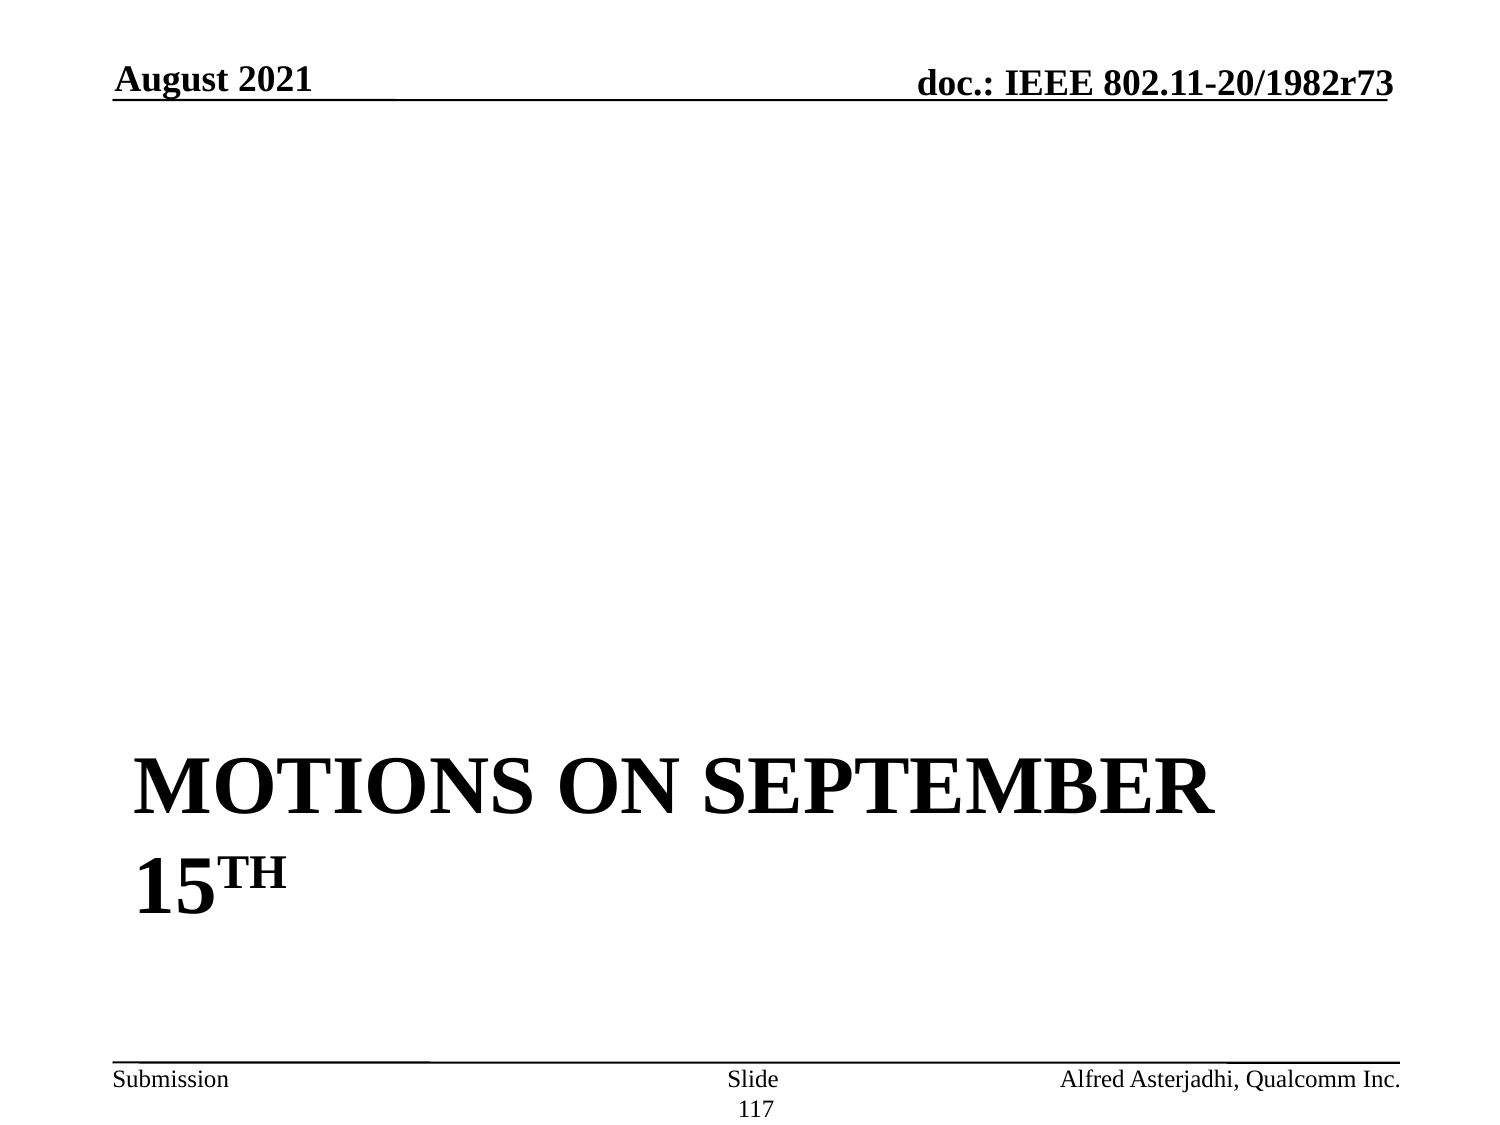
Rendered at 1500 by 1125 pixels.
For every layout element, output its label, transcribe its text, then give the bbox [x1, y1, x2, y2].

footer Alfred Asterjadhi, Qualcomm Inc. [878, 1061, 1402, 1093]
slide_number Slide 117 [712, 1061, 800, 1123]
title Motions on September 15th [118, 722, 1394, 947]
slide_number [114, 54, 423, 100]
